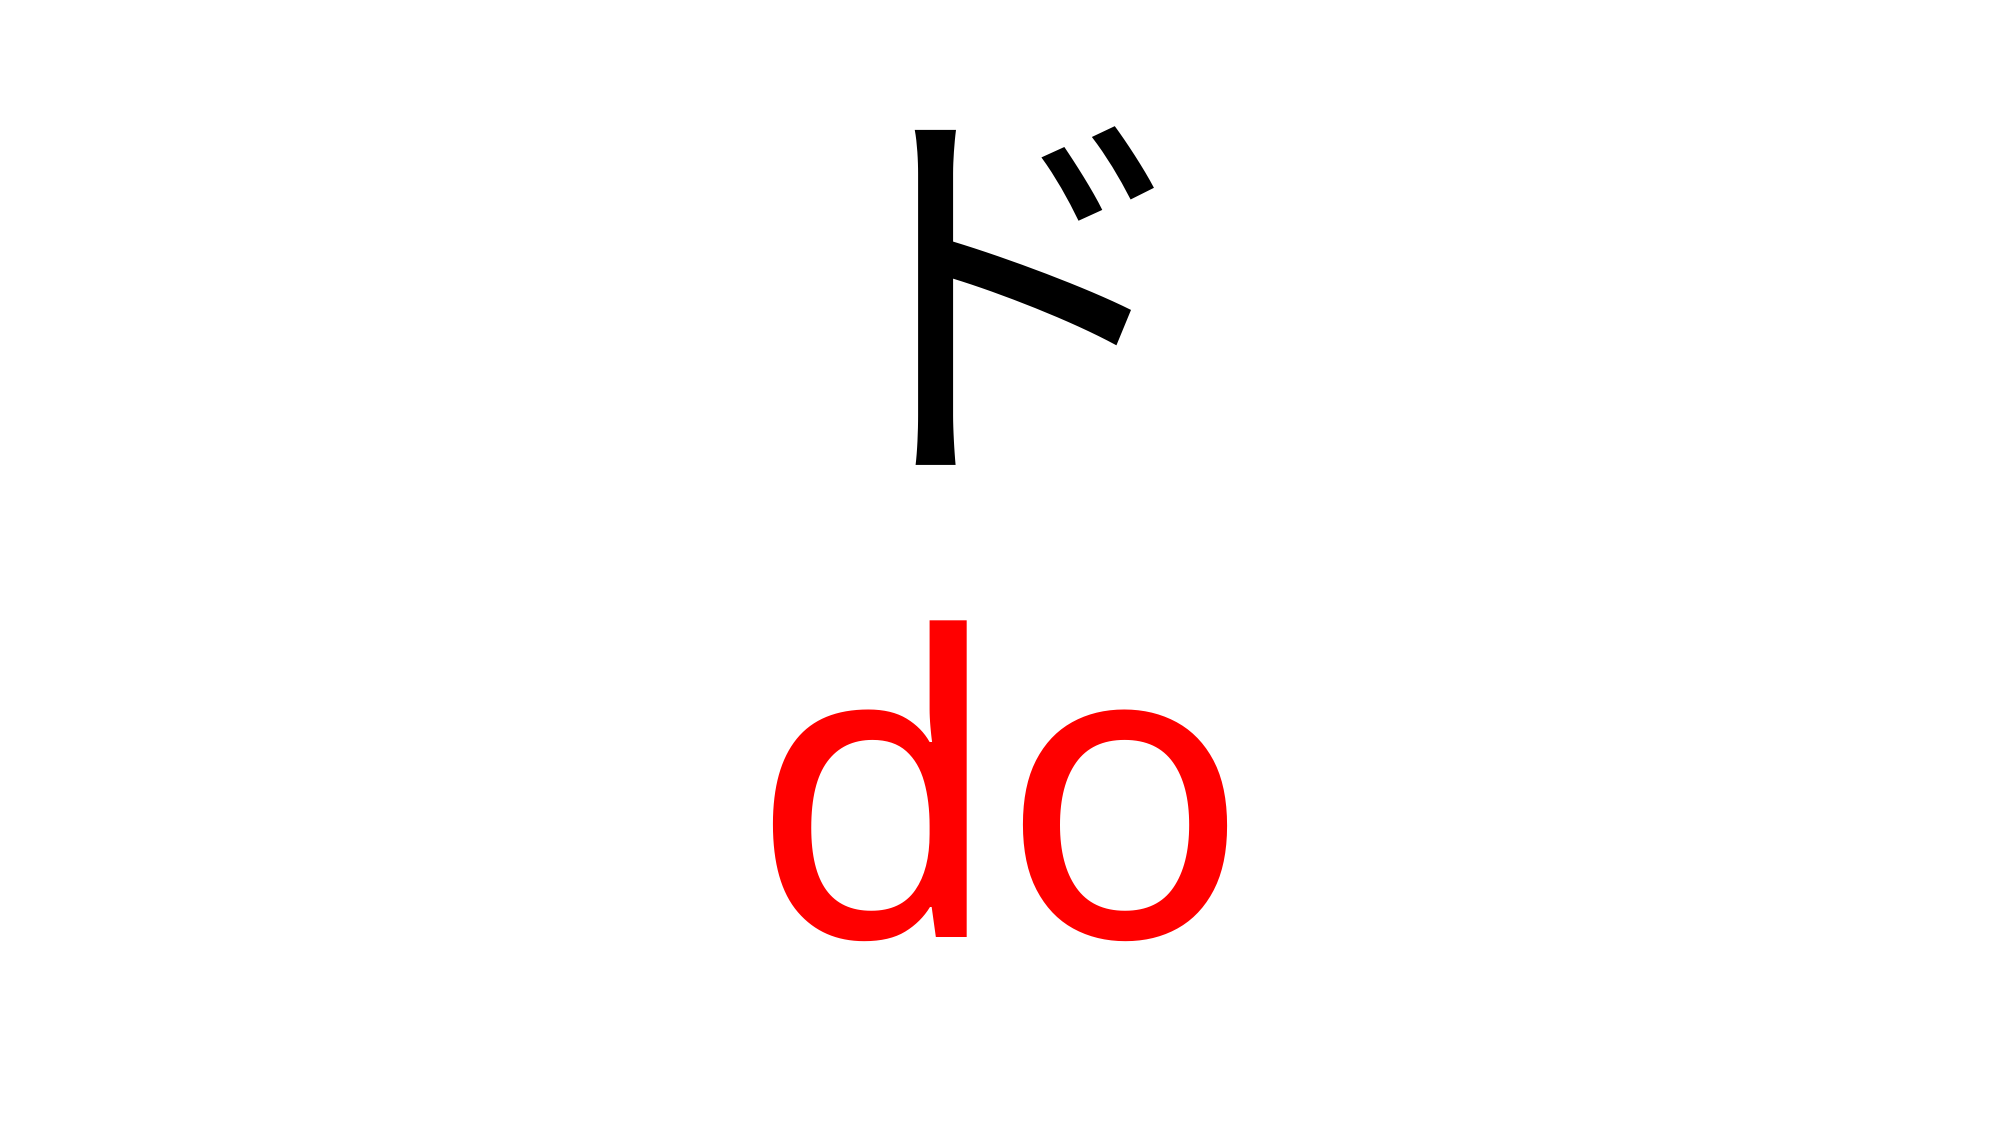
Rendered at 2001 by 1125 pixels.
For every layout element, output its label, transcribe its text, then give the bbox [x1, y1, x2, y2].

text_box do [249, 562, 1750, 1036]
title ド [249, 71, 1750, 545]
